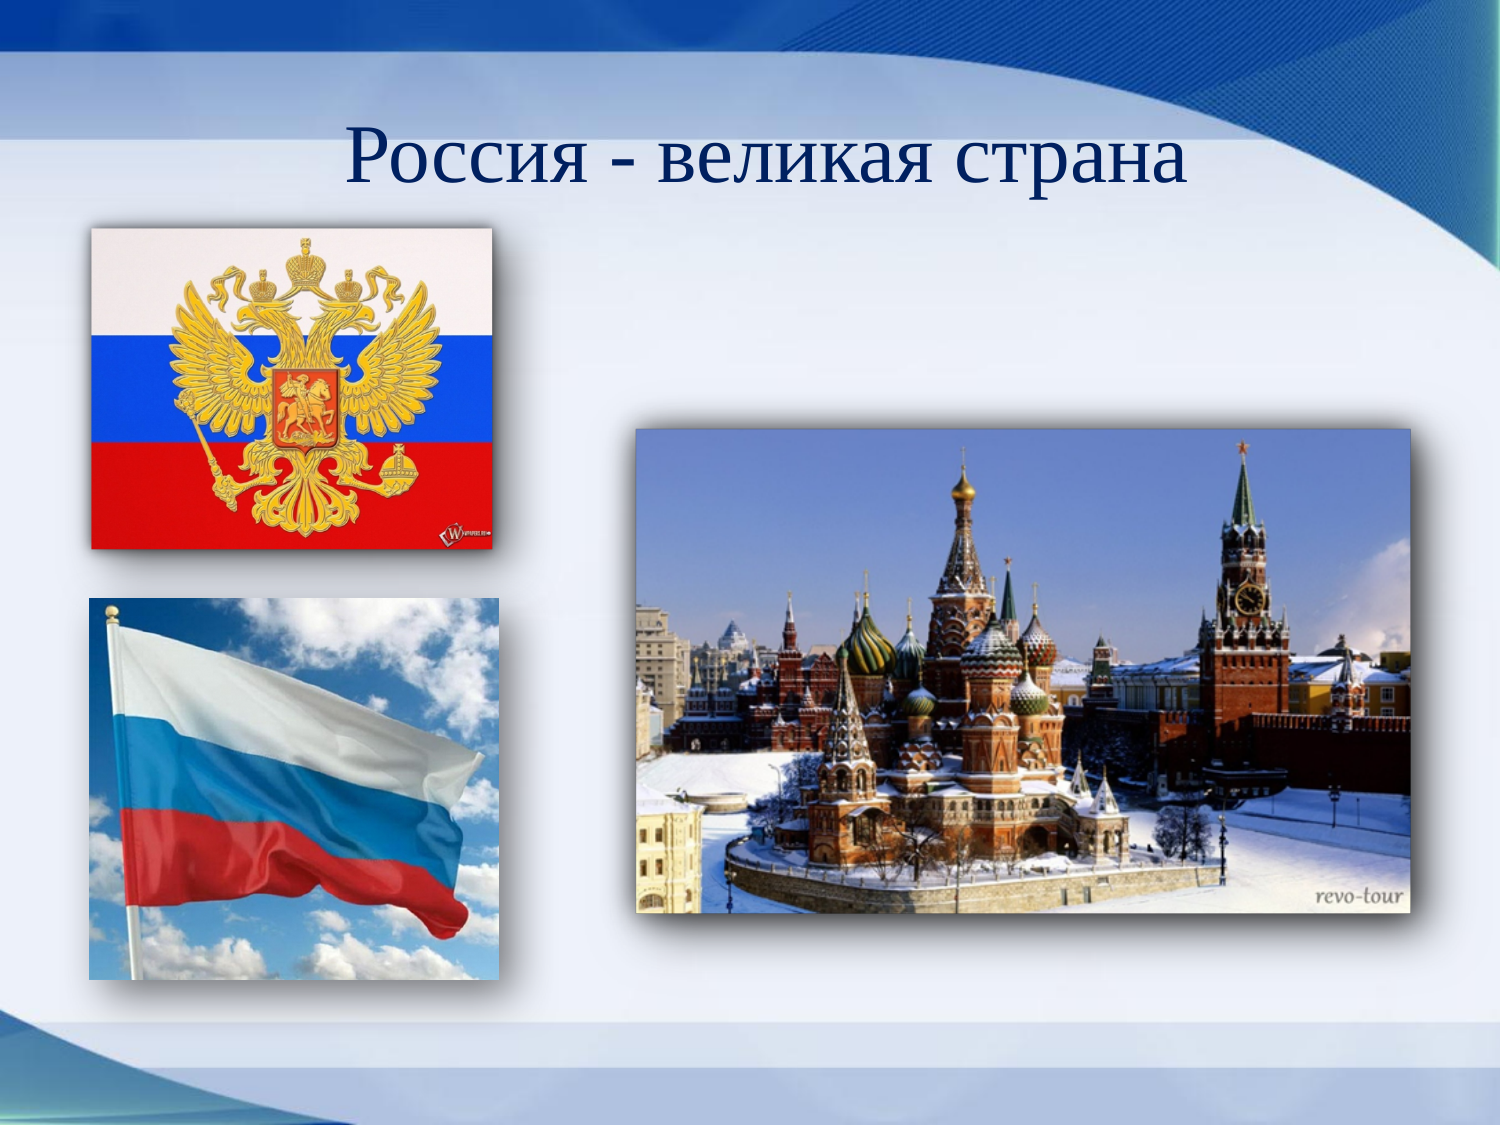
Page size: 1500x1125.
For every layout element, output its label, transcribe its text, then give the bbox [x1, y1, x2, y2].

text_box Россия - великая страна [329, 92, 1205, 207]
picture [0, 0, 1500, 1125]
